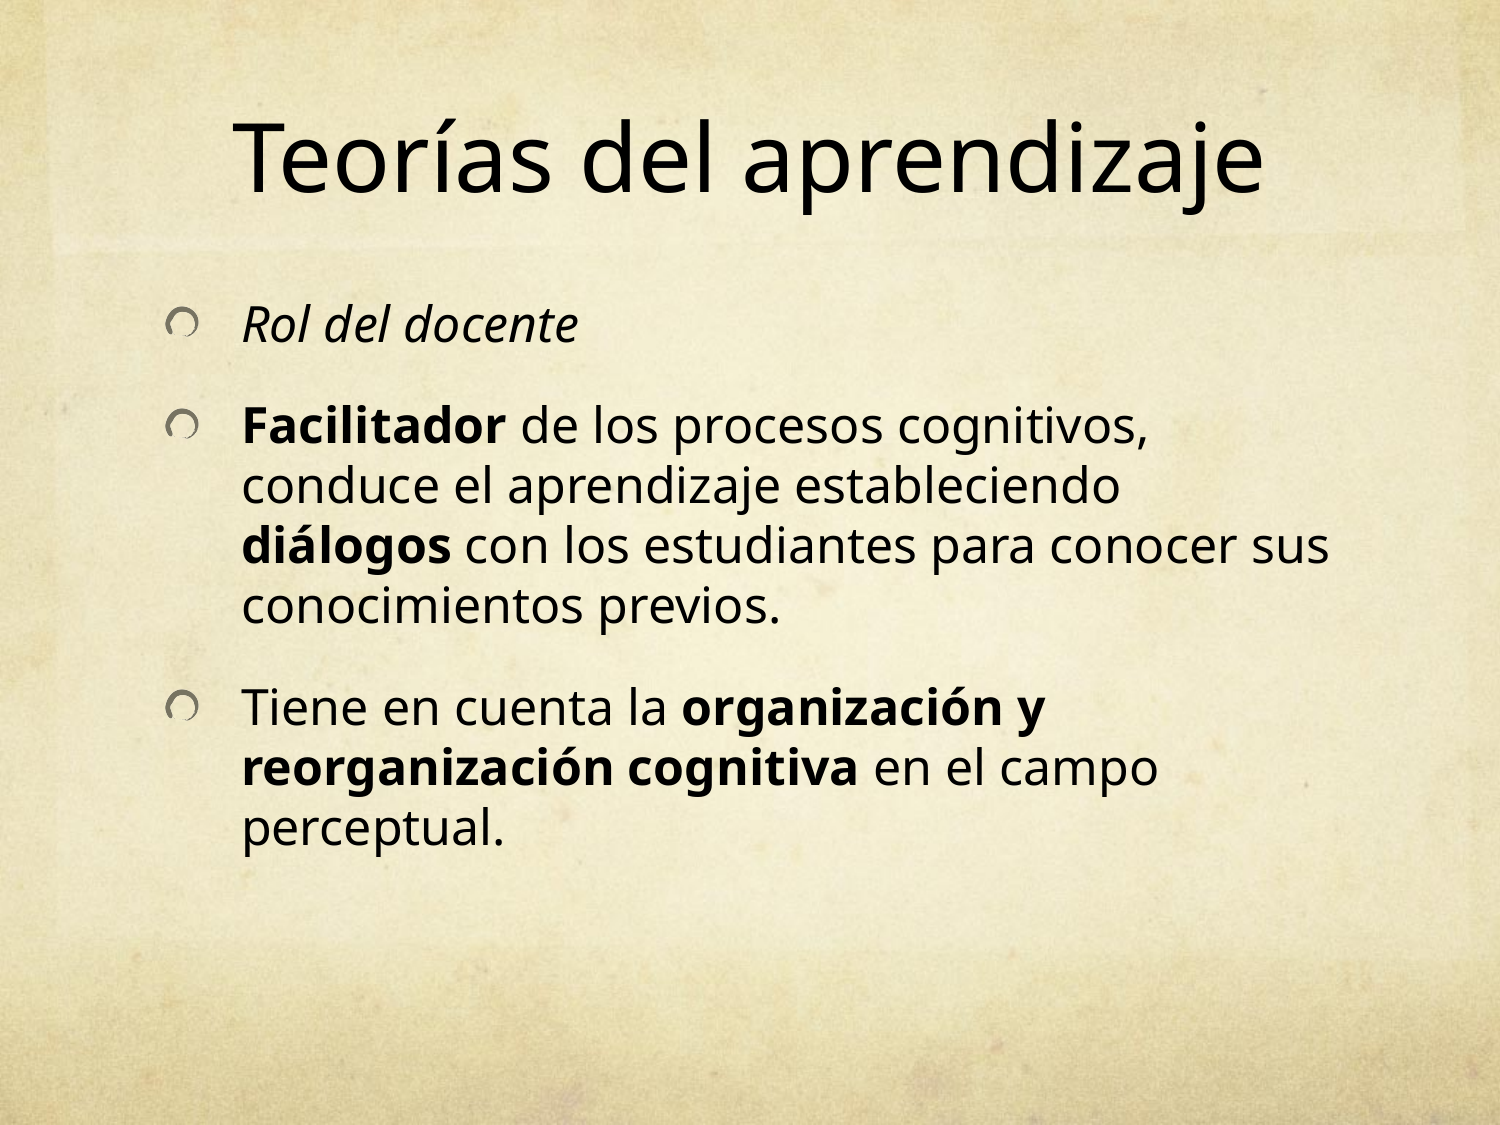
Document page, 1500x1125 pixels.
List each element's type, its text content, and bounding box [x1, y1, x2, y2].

title Teorías del aprendizaje [150, 82, 1350, 225]
list Rol del docente Facilitador de los procesos cognitivos, conduce el aprendizaje estableciendo diálogos con los estudiantes para conocer sus conocimientos previos. Tiene en cuenta la organización y reorganización cognitiva en el campo perceptual. [150, 284, 1350, 996]
picture [0, 0, 1500, 1125]
